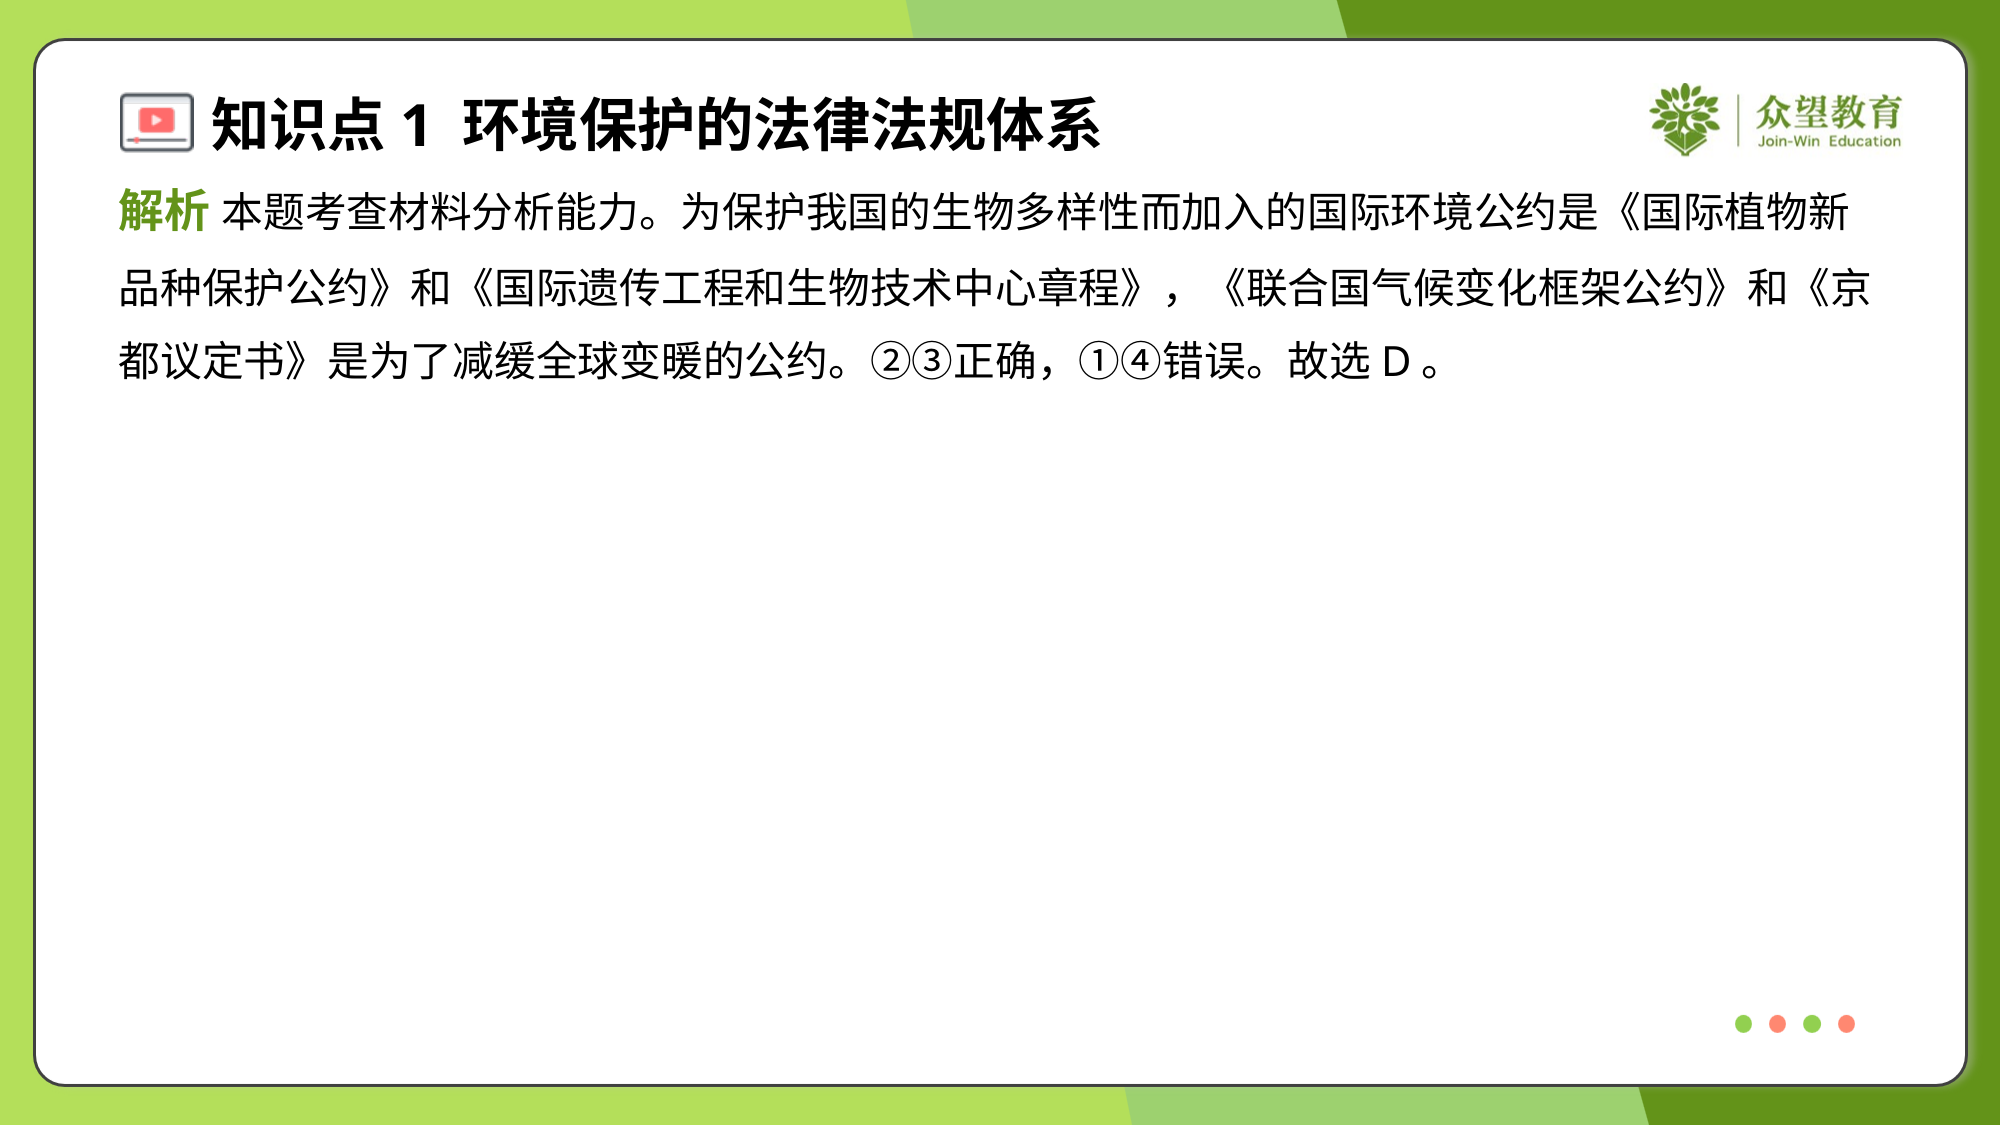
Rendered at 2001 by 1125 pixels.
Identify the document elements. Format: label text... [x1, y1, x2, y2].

text_box 解析 本题考查材料分析能力。为保护我国的生物多样性而加入的国际环境公约是《国际植物新 品种保护公约》和《国际遗传工程和生物技术中心章程》，《联合国气候变化框架公约》和《京 都议定书》是为了减缓全球变暖的公约。②③正确，①④错误。故选D。 [118, 159, 1883, 377]
picture [0, 0, 2000, 1125]
